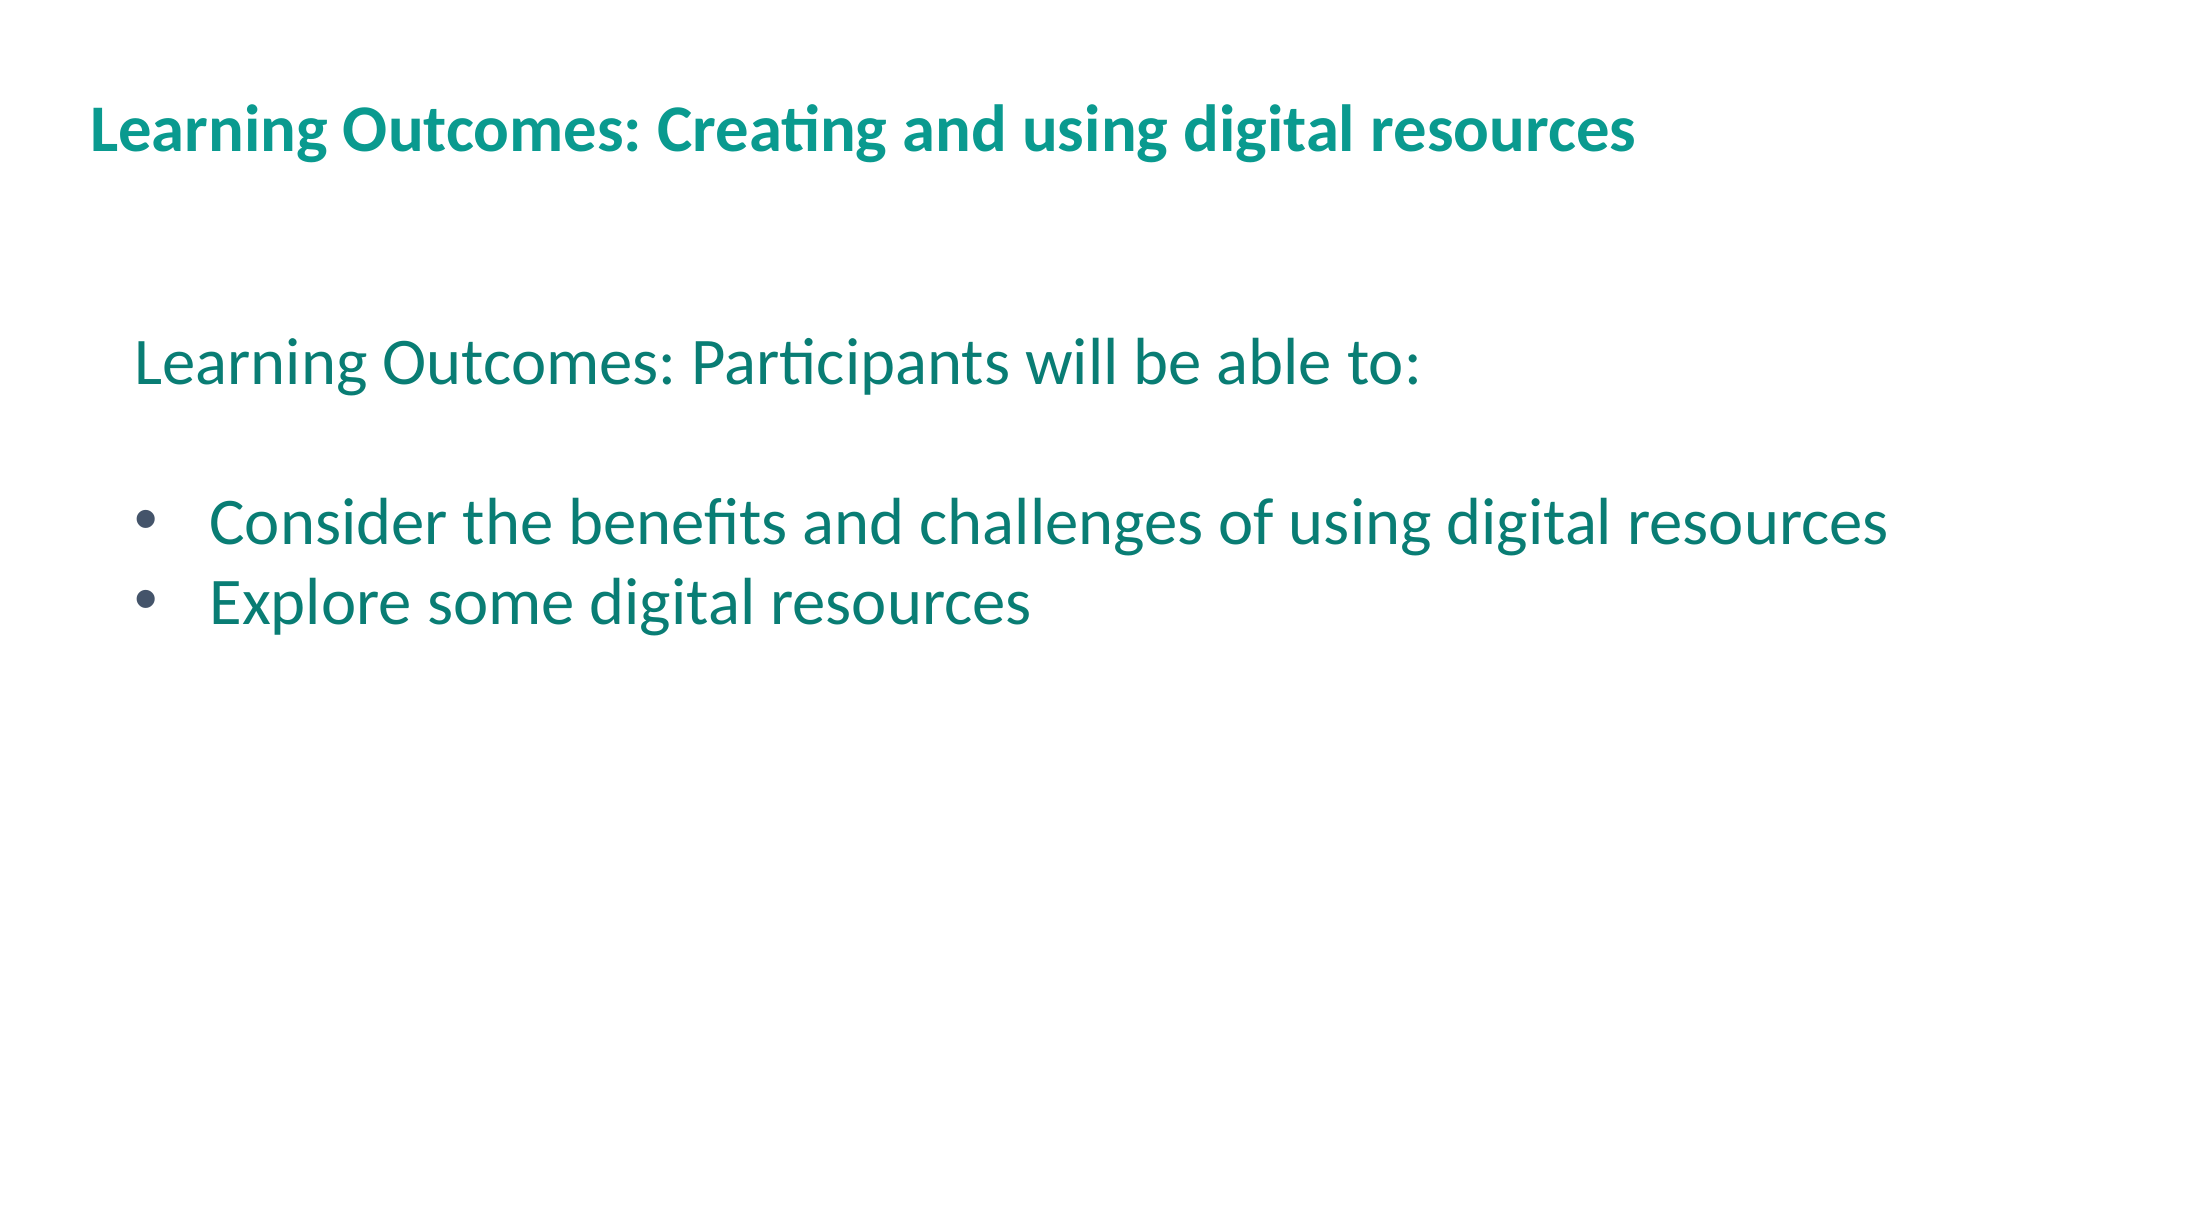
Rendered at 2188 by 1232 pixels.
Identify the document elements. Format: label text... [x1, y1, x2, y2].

list Learning Outcomes: Participants will be able to: Consider the benefits and challenges of using digital resources Explore some digital resources [85, 310, 2034, 748]
title Learning Outcomes: Creating and using digital resources [82, 70, 2106, 189]
